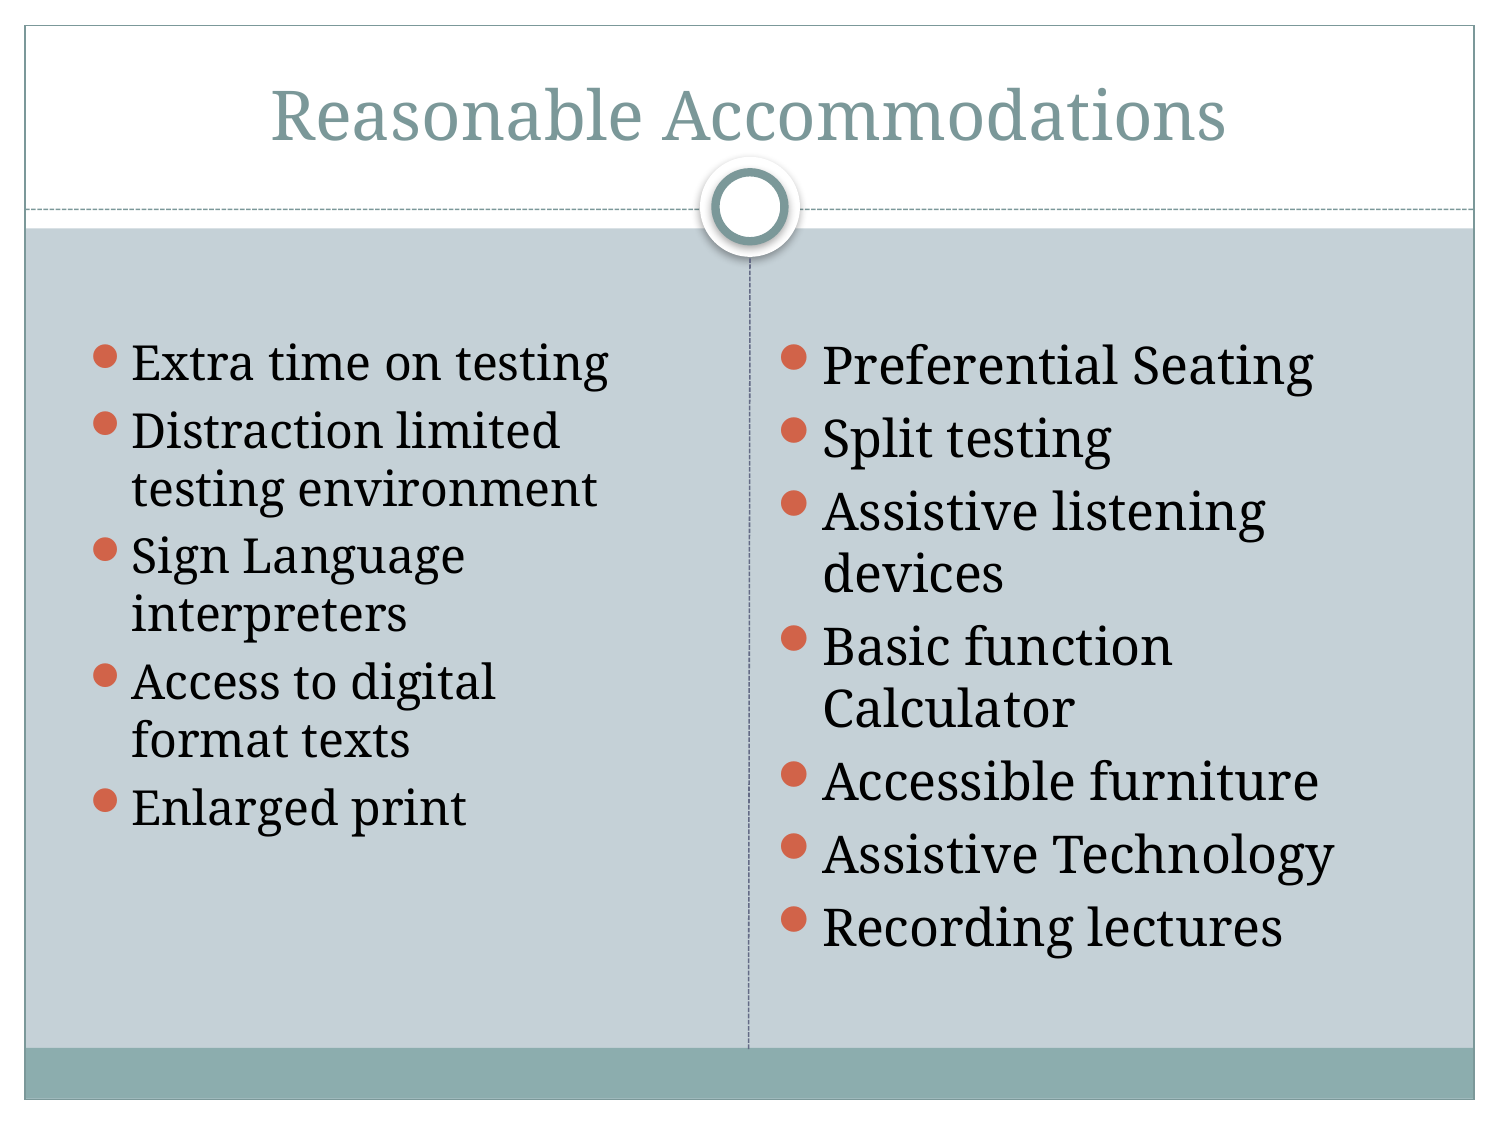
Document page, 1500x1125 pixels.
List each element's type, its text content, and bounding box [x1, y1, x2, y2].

title Reasonable Accommodations [49, 37, 1450, 162]
list Preferential Seating Split testing Assistive listening devices Basic function Calculator Accessible furniture Assistive Technology Recording lectures [762, 324, 1438, 1000]
list Extra time on testing Distraction limited testing environment Sign Language interpreters Access to digital format texts Enlarged print [75, 324, 625, 925]
